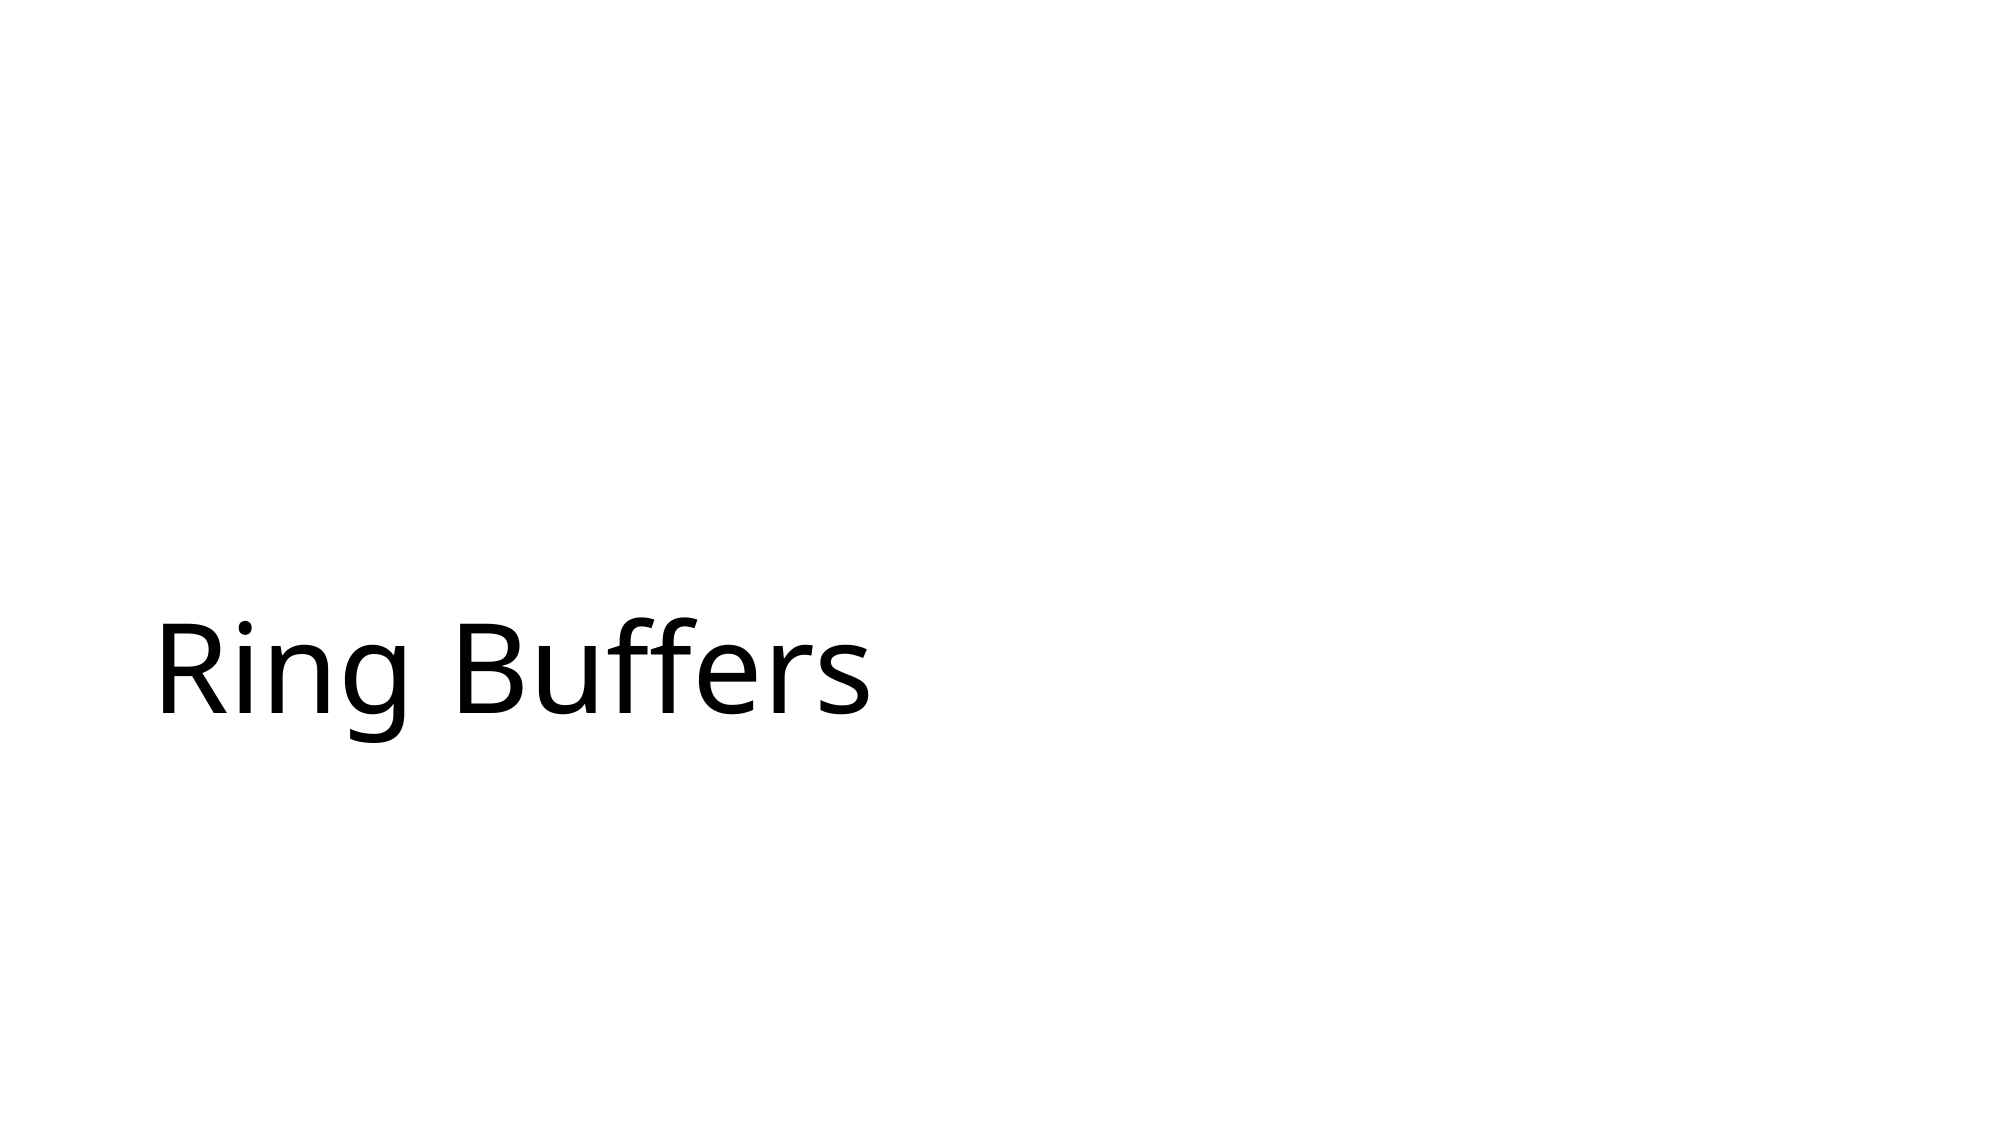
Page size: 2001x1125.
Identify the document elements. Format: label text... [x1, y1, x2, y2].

title Ring Buffers [136, 280, 1862, 749]
